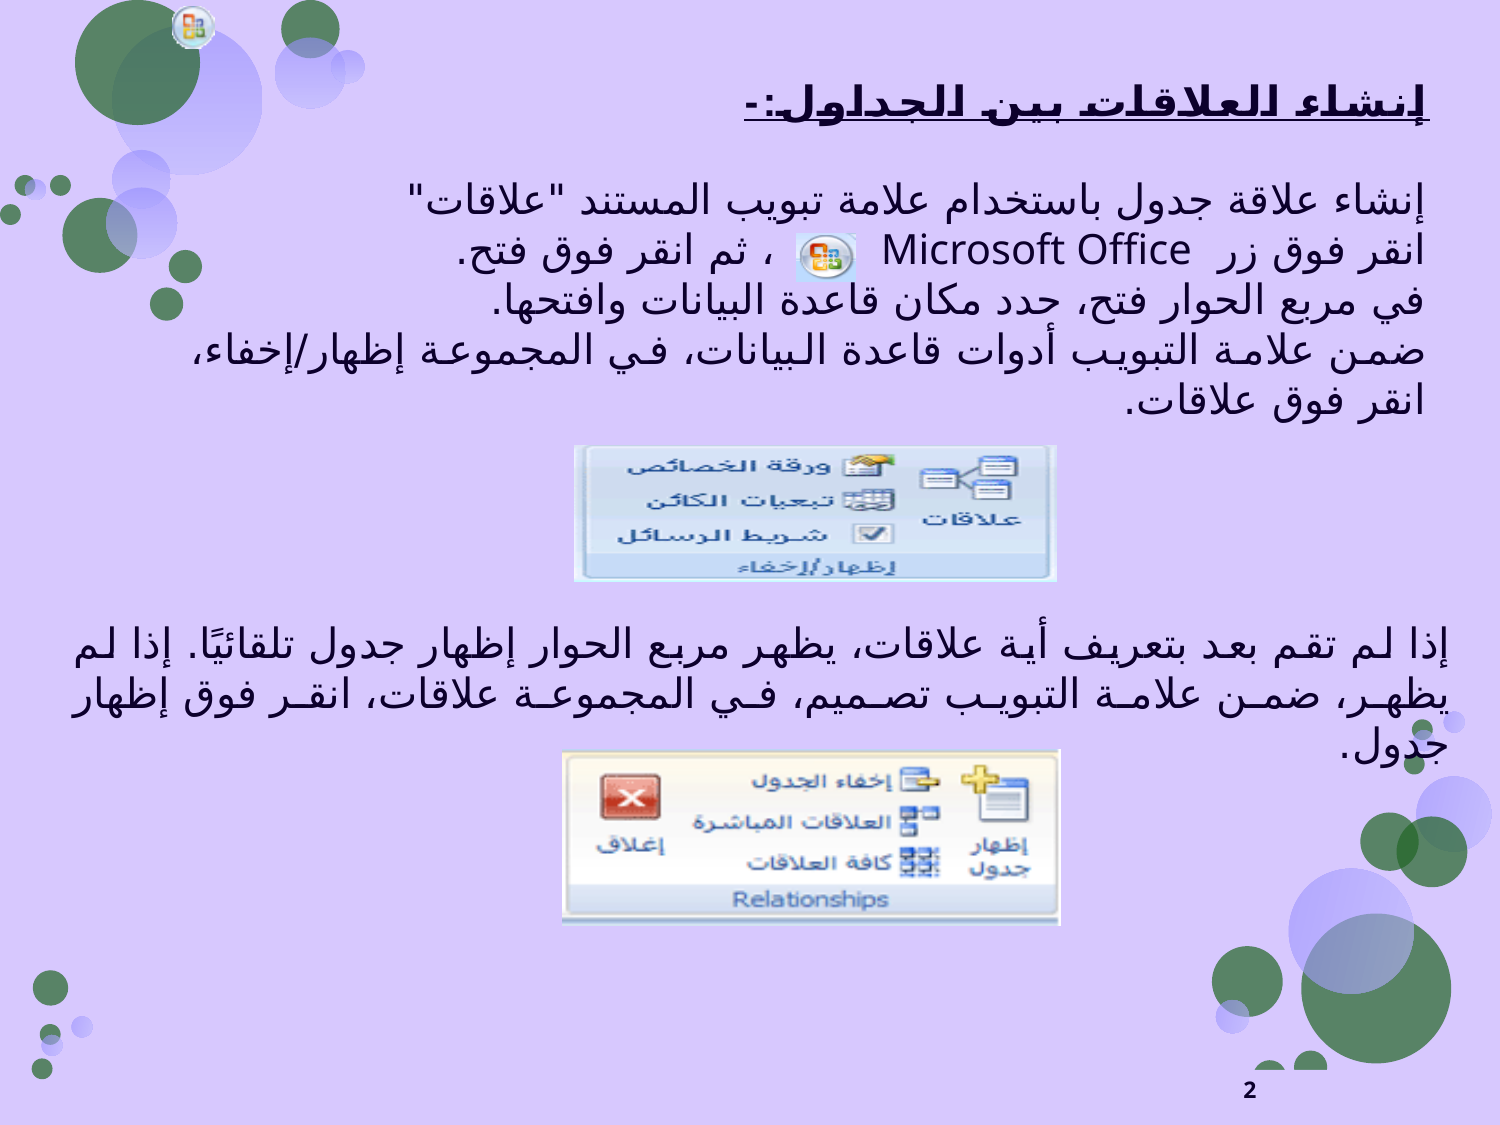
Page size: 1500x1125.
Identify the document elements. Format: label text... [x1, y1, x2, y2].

title إنشاء العلاقات بين الجداول:- [222, 58, 1442, 141]
picture [170, 4, 217, 50]
picture [572, 443, 1059, 583]
slide_number 2 [1074, 1069, 1425, 1113]
text_box إنشاء علاقة جدول باستخدام علامة تبويب المستند "علاقات" انقر فوق زر Microsoft Office ، ثم انقر فوق فتح. في مربع الحوار فتح، حدد مكان قاعدة البيانات وافتحها. ضمن علامة التبويب أدوات قاعدة البيانات، في المجموعة إظهار/إخفاء، انقر فوق علاقات. [175, 165, 1442, 431]
picture [560, 748, 1062, 928]
picture [795, 231, 857, 283]
text_box إذا لم تقم بعد بتعريف أية علاقات، يظهر مربع الحوار إظهار جدول تلقائيًا. إذا لم يظهر، ضمن علامة التبويب تصميم، في المجموعة علاقات، انقر فوق إظهار جدول. [58, 609, 1465, 775]
